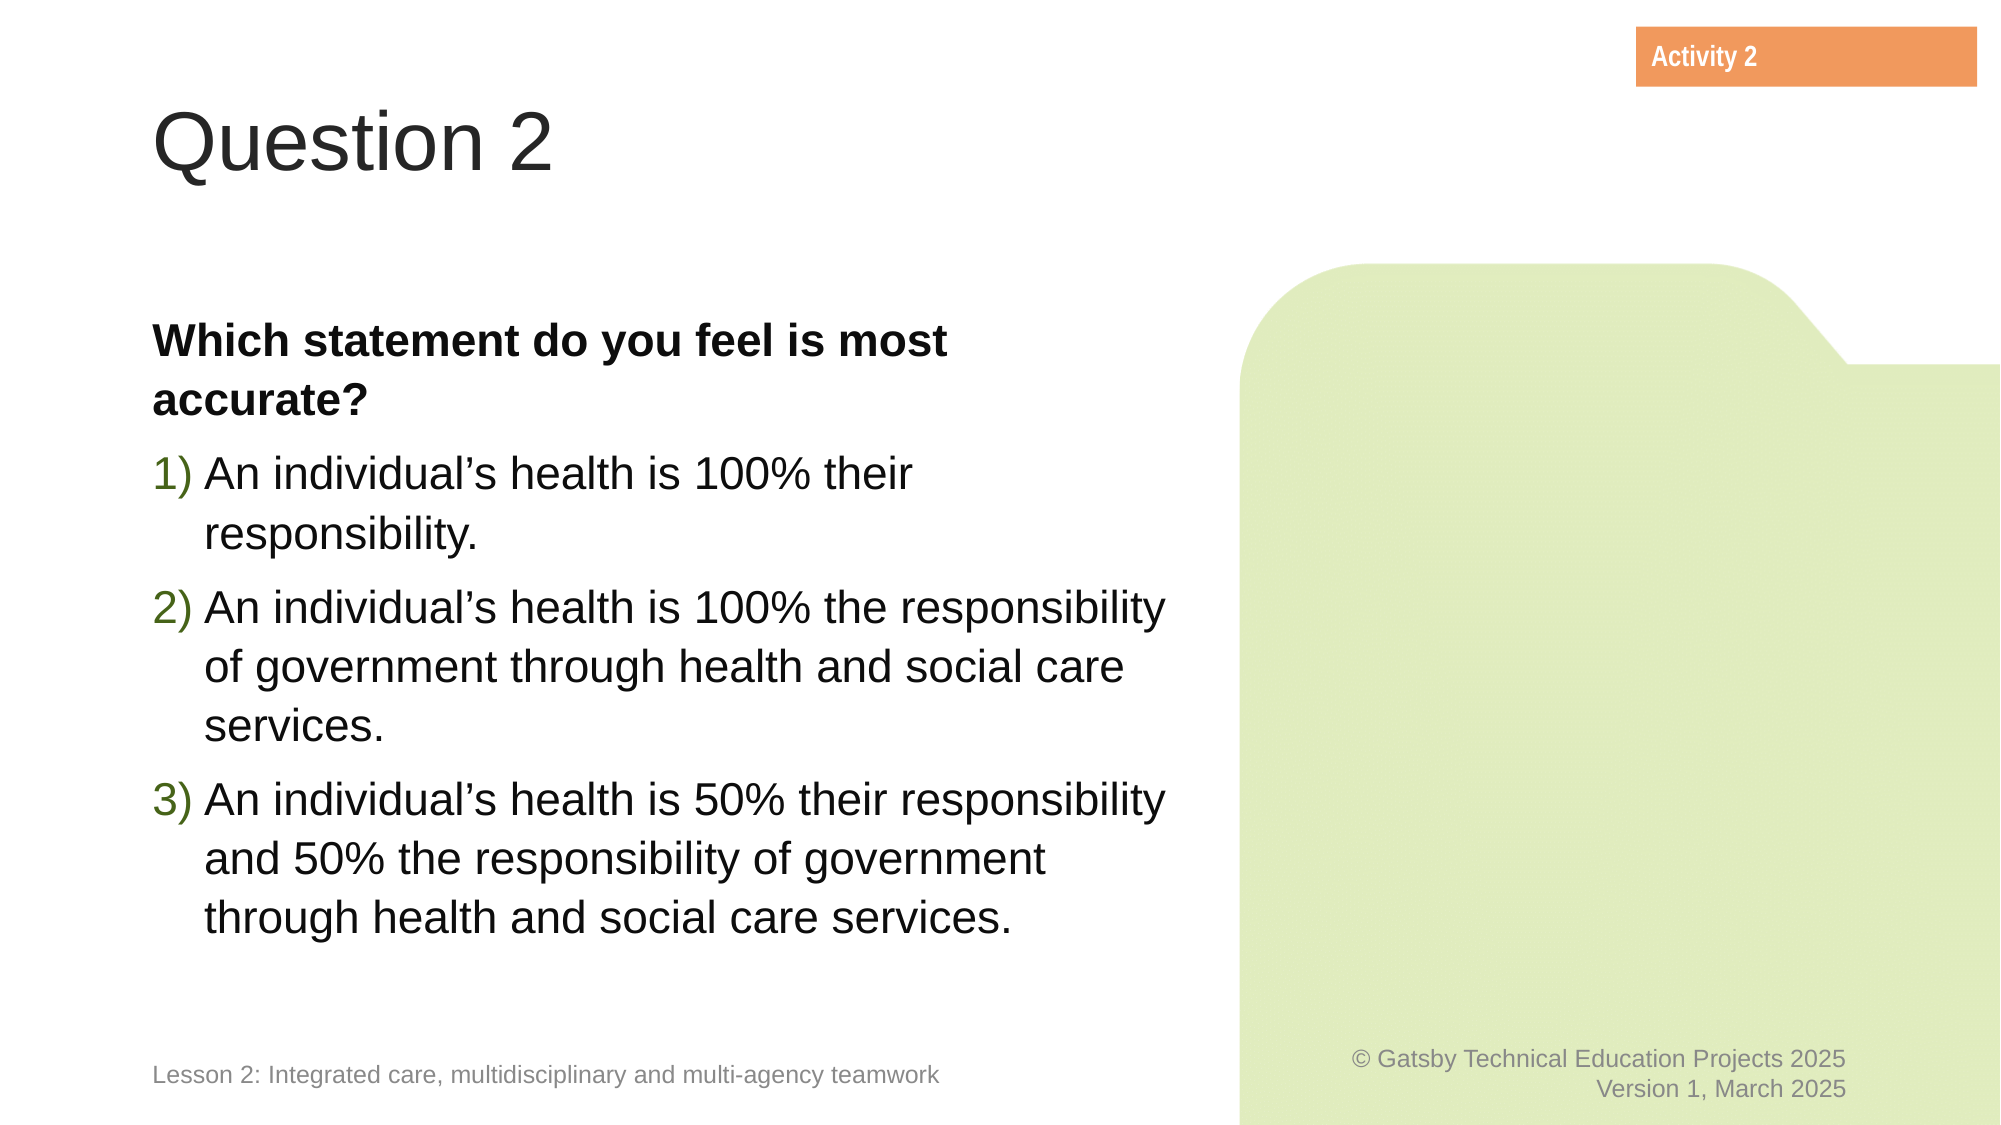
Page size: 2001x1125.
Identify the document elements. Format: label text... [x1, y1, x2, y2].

picture [1239, 0, 2000, 1125]
title Question 2 [137, 34, 1494, 252]
list Activity 2 [1636, 26, 1978, 87]
list Lesson 2: Integrated care, multidisciplinary and multi-agency teamwork [137, 1042, 1079, 1103]
list Which statement do you feel is most accurate? An individual’s health is 100% their responsibility. An individual’s health is 100% the responsibility of government through health and social care services. An individual’s health is 50% their responsibility and 50% the responsibility of government through health and social care services. [137, 299, 1188, 1014]
